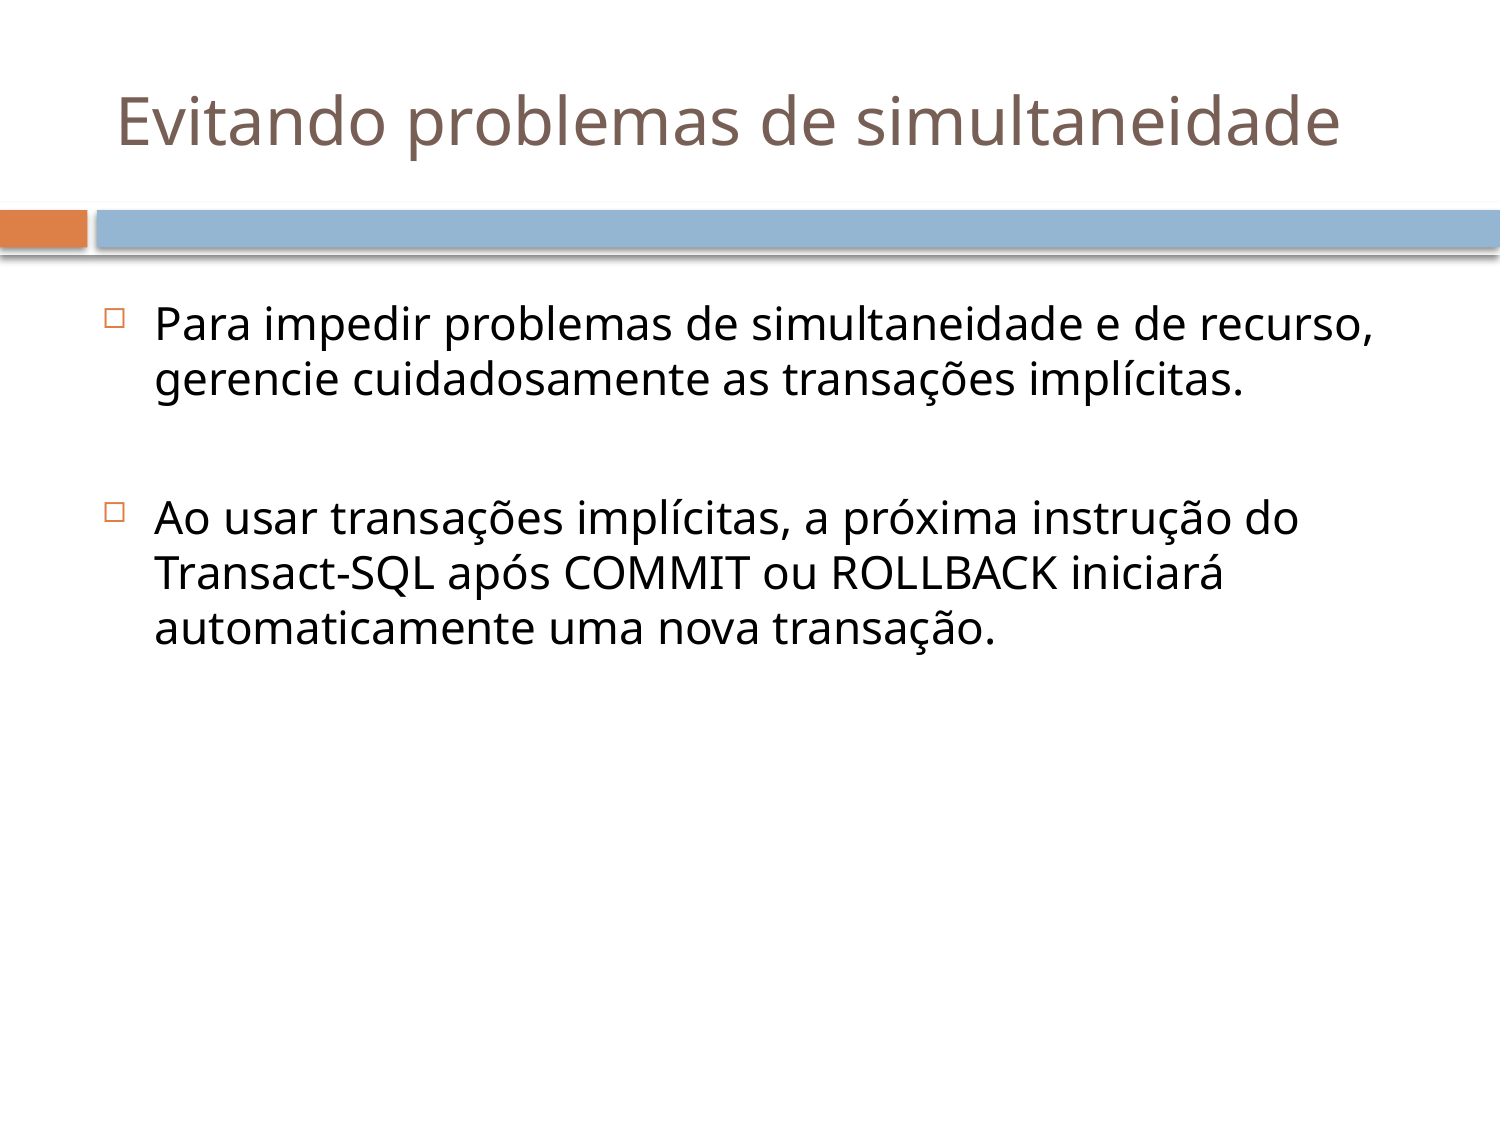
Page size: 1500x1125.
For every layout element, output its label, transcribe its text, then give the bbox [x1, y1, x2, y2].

title Evitando problemas de simultaneidade [100, 37, 1438, 200]
list Para impedir problemas de simultaneidade e de recurso, gerencie cuidadosamente as transações implícitas. Ao usar transações implícitas, a próxima instrução do Transact-SQL após COMMIT ou ROLLBACK iniciará automaticamente uma nova transação. [87, 287, 1425, 1125]
